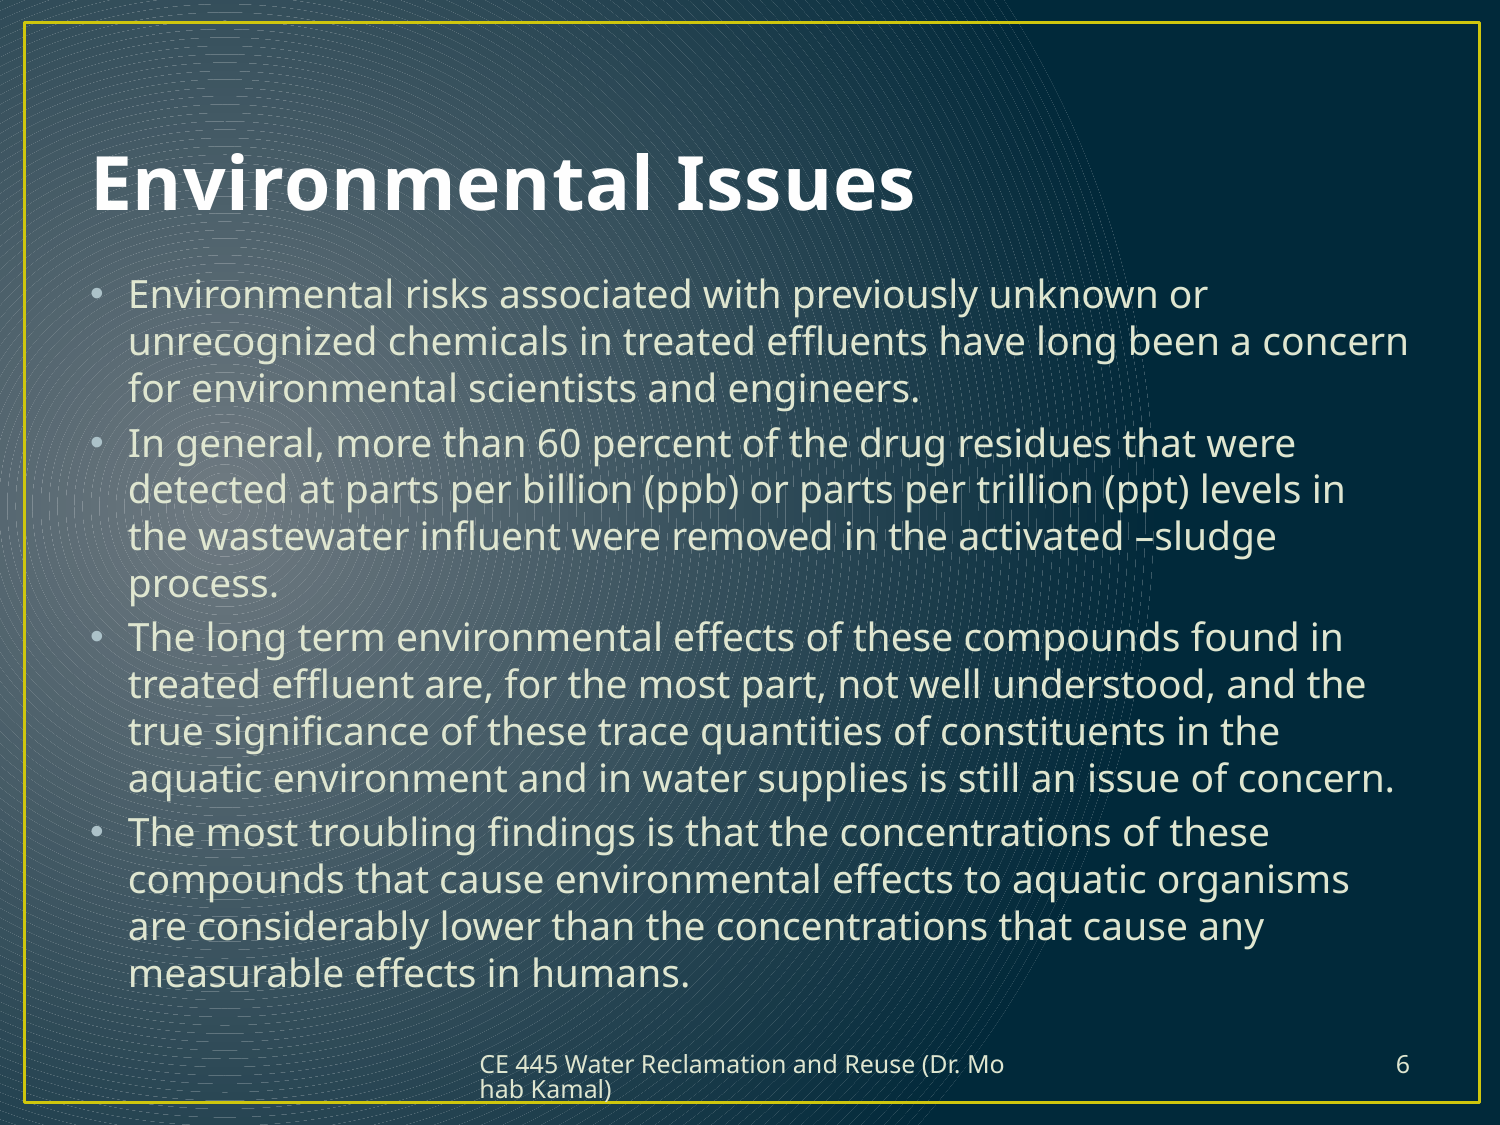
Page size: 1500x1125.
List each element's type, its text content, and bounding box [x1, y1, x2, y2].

slide_number 6 [1074, 1035, 1425, 1096]
footer CE 445 Water Reclamation and Reuse (Dr. Mohab Kamal) [464, 1035, 1036, 1096]
title Environmental Issues [75, 45, 1425, 233]
list Environmental risks associated with previously unknown or unrecognized chemicals in treated effluents have long been a concern for environmental scientists and engineers. In general, more than 60 percent of the drug residues that were detected at parts per billion (ppb) or parts per trillion (ppt) levels in the wastewater influent were removed in the activated –sludge process. The long term environmental effects of these compounds found in treated effluent are, for the most part, not well understood, and the true significance of these trace quantities of constituents in the aquatic environment and in water supplies is still an issue of concern. The most troubling findings is that the concentrations of these compounds that cause environmental effects to aquatic organisms are considerably lower than the concentrations that cause any measurable effects in humans. [75, 262, 1425, 1005]
